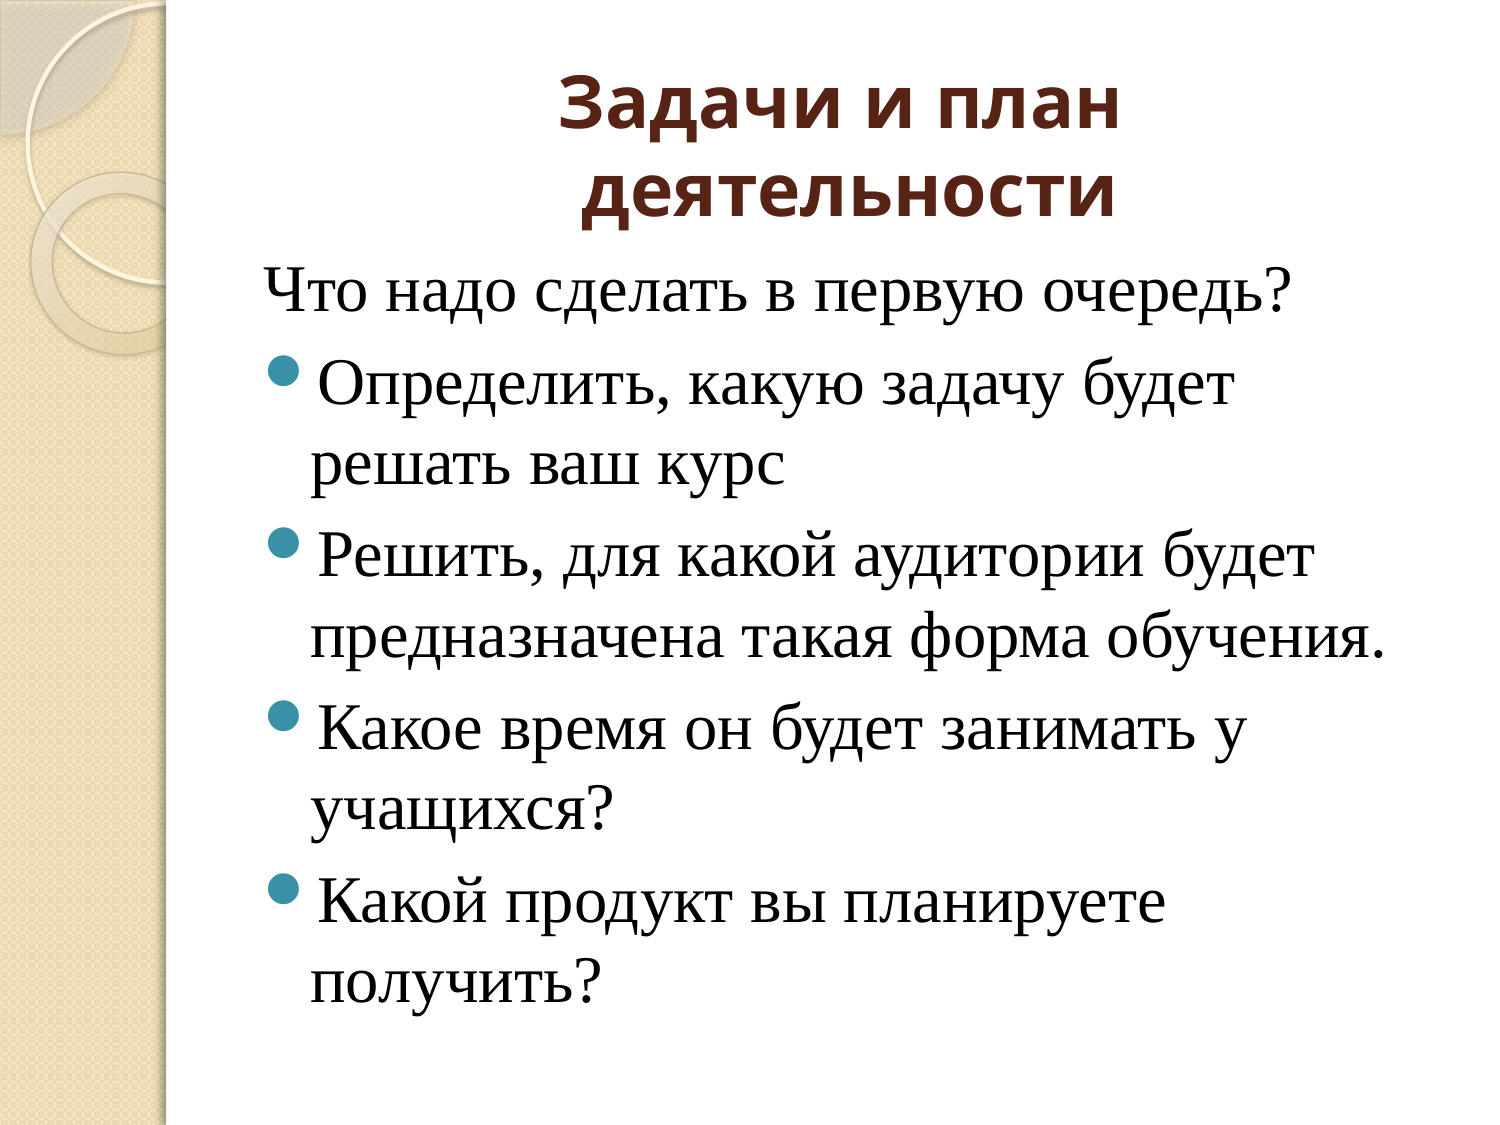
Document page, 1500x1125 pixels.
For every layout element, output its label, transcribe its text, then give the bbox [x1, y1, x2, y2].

list Что надо сделать в первую очередь? Определить, какую задачу будет решать ваш курс Решить, для какой аудитории будет предназначена такая форма обучения. Какое время он будет занимать у учащихся? Какой продукт вы планируете получить? [235, 237, 1466, 1025]
title Задачи и план деятельности [235, 46, 1466, 237]
